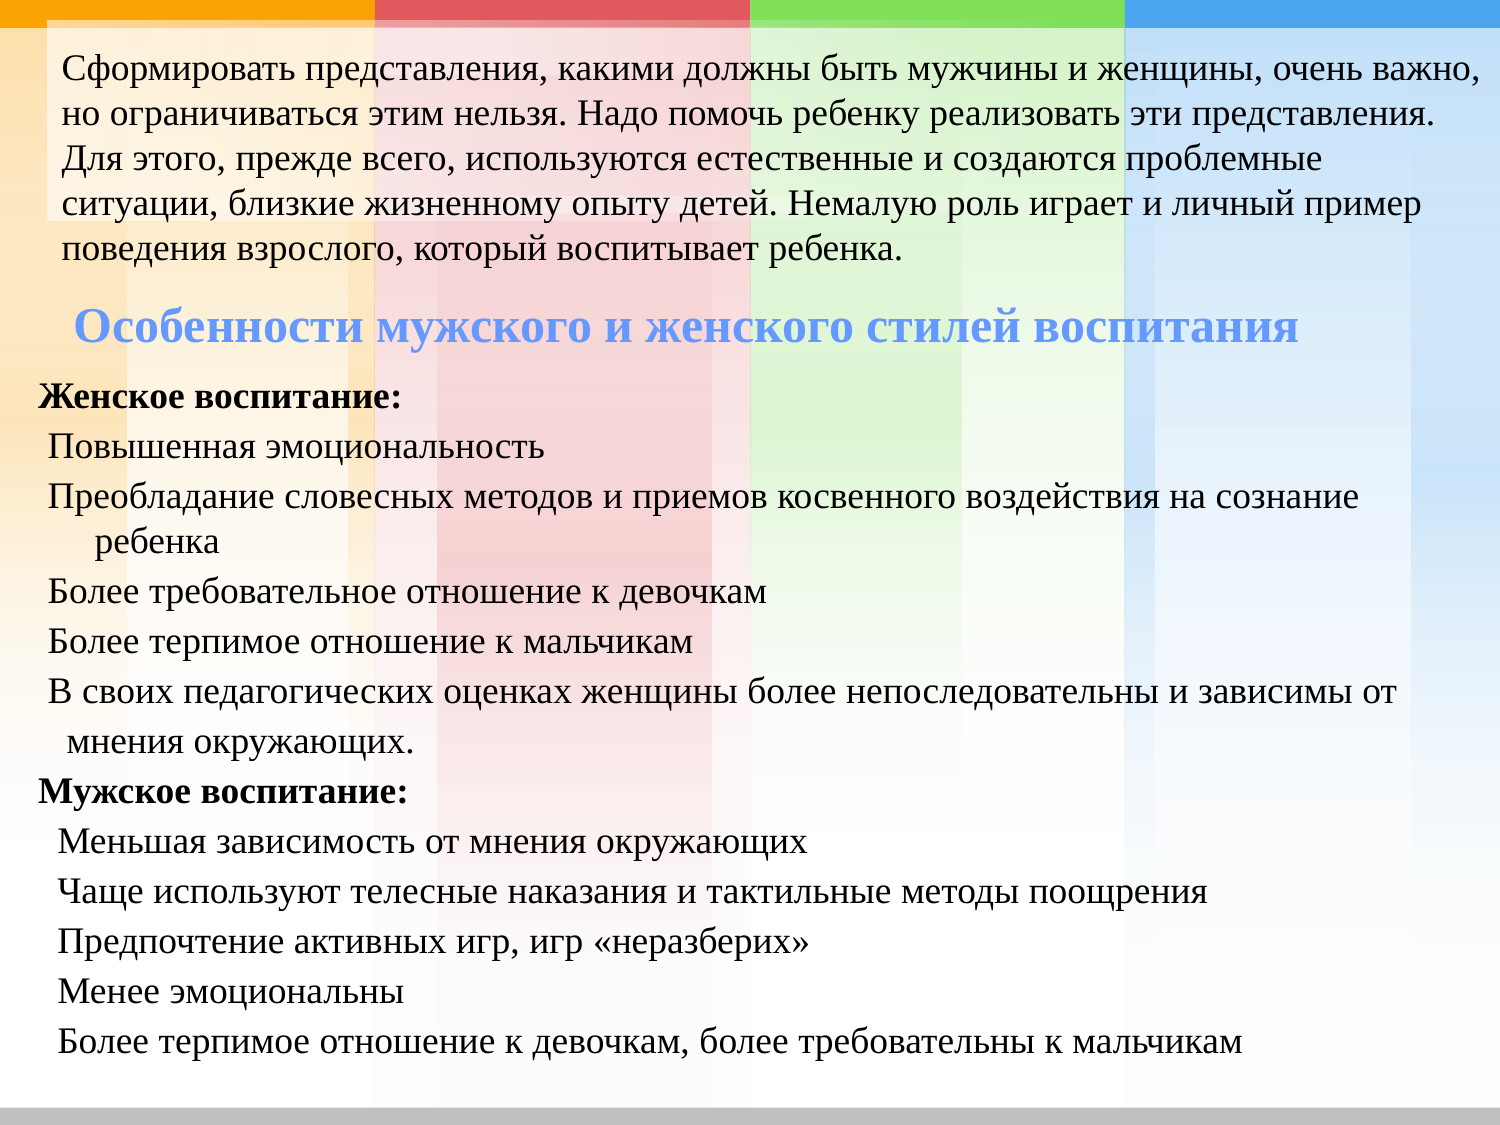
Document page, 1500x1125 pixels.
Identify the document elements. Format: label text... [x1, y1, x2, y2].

text_box Особенности мужского и женского стилей воспитания [58, 275, 1334, 387]
text_box Сформировать представления, какими должны быть мужчины и женщины, очень важно, но ограничиваться этим нельзя. Надо помочь ребенку реализовать эти представления. Для этого, прежде всего, используются естественные и создаются проблемные ситуации, близкие жизненному опыту детей. Немалую роль играет и личный пример поведения взрослого, который воспитывает ребенка. [46, 35, 1500, 275]
text_box Женское воспитание: Повышенная эмоциональность Преобладание словесных методов и приемов косвенного воздействия на сознание ребенка Более требовательное отношение к девочкам Более терпимое отношение к мальчикам В своих педагогических оценках женщины более непоследовательны и зависимы от мнения окружающих. Мужское воспитание: Меньшая зависимость от мнения окружающих Чаще используют телесные наказания и тактильные методы поощрения Предпочтение активных игр, игр «неразберих» Менее эмоциональны Более терпимое отношение к девочкам, более требовательны к мальчикам [23, 363, 1500, 879]
